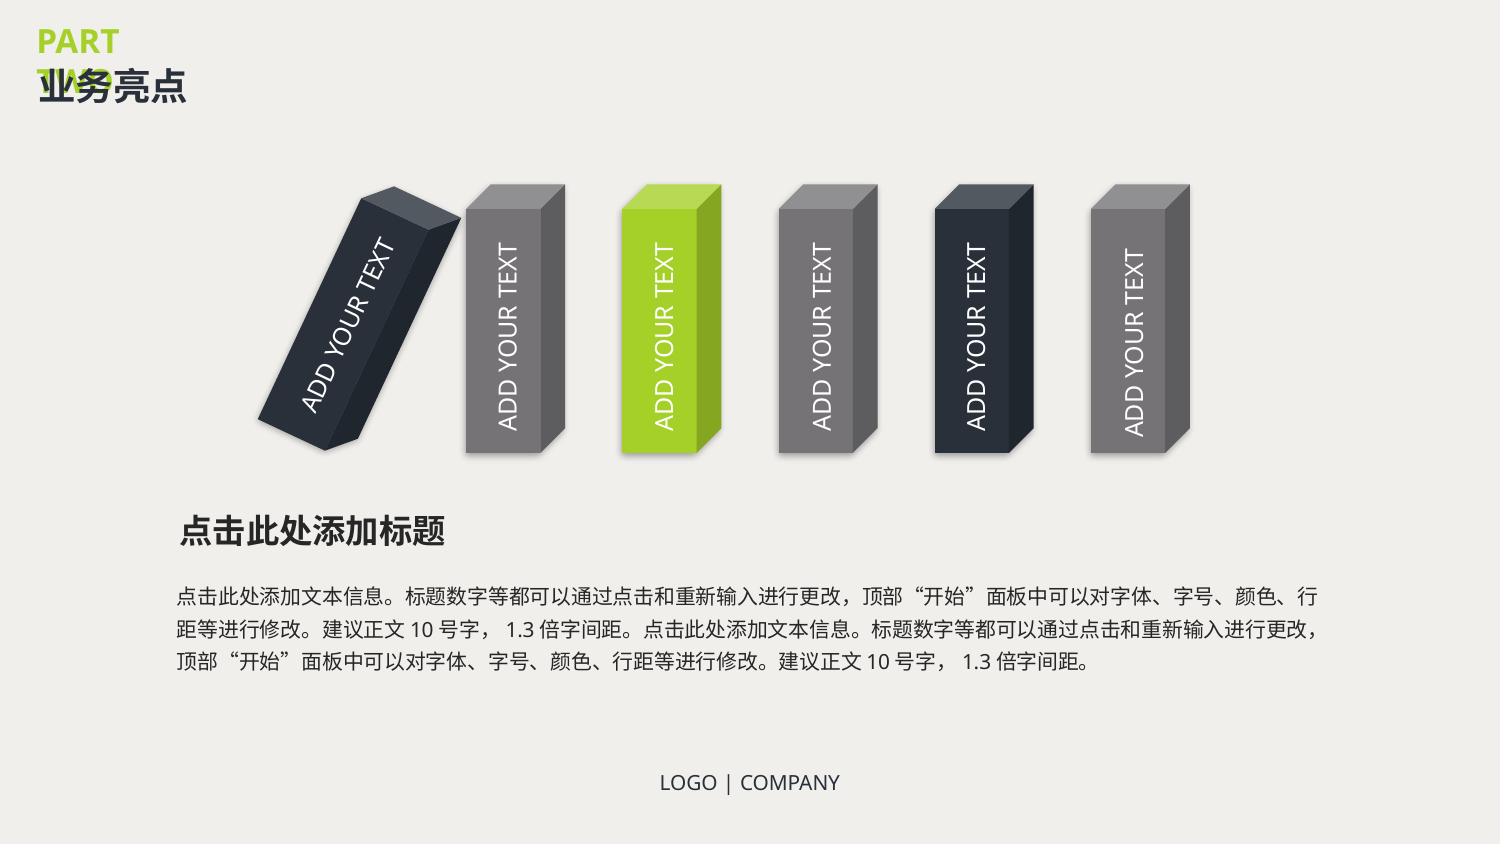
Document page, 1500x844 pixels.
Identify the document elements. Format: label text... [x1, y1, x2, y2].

text_box [465, 183, 566, 454]
text_box [621, 183, 723, 454]
text_box ADD YOUR TEXT [943, 227, 998, 447]
text_box [1090, 183, 1191, 454]
text_box ADD YOUR TEXT [475, 227, 530, 447]
text_box ADD YOUR TEXT [1101, 233, 1156, 453]
text_box [257, 185, 460, 452]
text_box [777, 183, 879, 454]
text_box ADD YOUR TEXT [789, 227, 844, 447]
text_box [161, 502, 1339, 682]
text_box LOGO | COMPANY [644, 762, 856, 802]
text_box ADD YOUR TEXT [271, 212, 414, 434]
text_box PART TWO [21, 12, 210, 108]
text_box ADD YOUR TEXT [631, 227, 686, 447]
text_box [934, 183, 1035, 454]
text_box 业务亮点 [23, 55, 204, 116]
